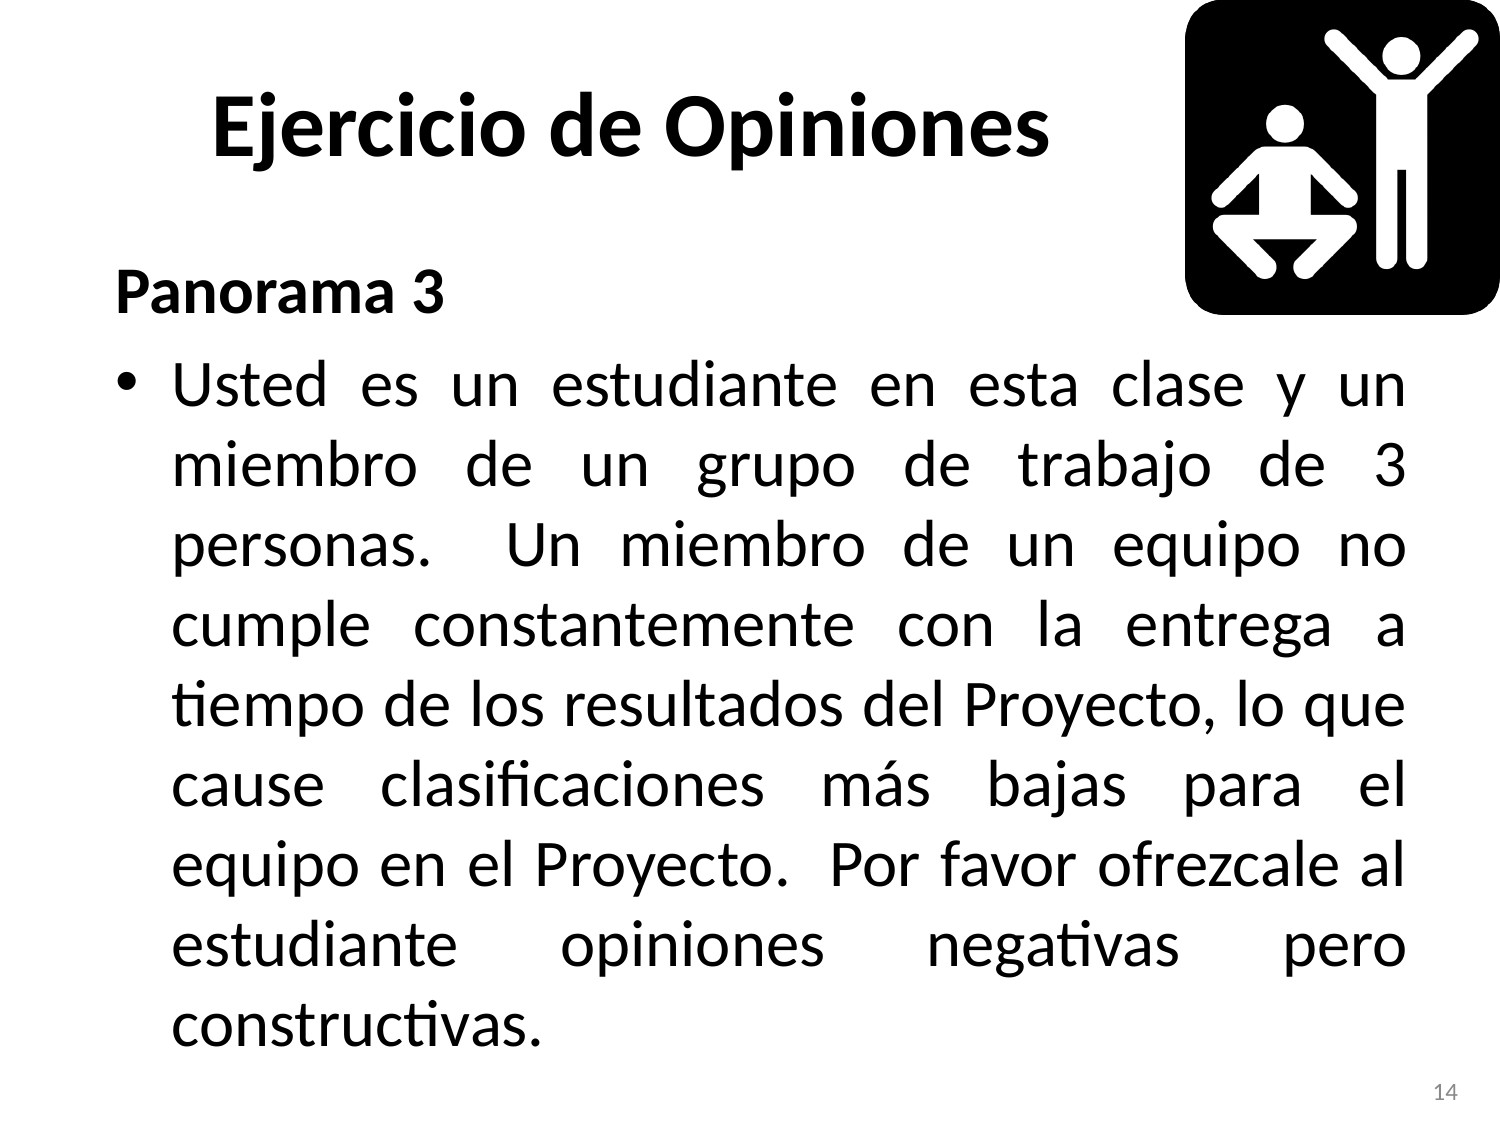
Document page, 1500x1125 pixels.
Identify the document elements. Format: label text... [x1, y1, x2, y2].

list Panorama 3 Usted es un estudiante en esta clase y un miembro de un grupo de trabajo de 3 personas. Un miembro de un equipo no cumple constantemente con la entrega a tiempo de los resultados del Proyecto, lo que cause clasificaciones más bajas para el equipo en el Proyecto. Por favor ofrezcale al estudiante opiniones negativas pero constructivas. [100, 238, 1424, 1059]
picture [1185, 0, 1500, 315]
title Ejercicio de Opiniones [76, 66, 1180, 173]
text_box 14 [1122, 1067, 1473, 1125]
